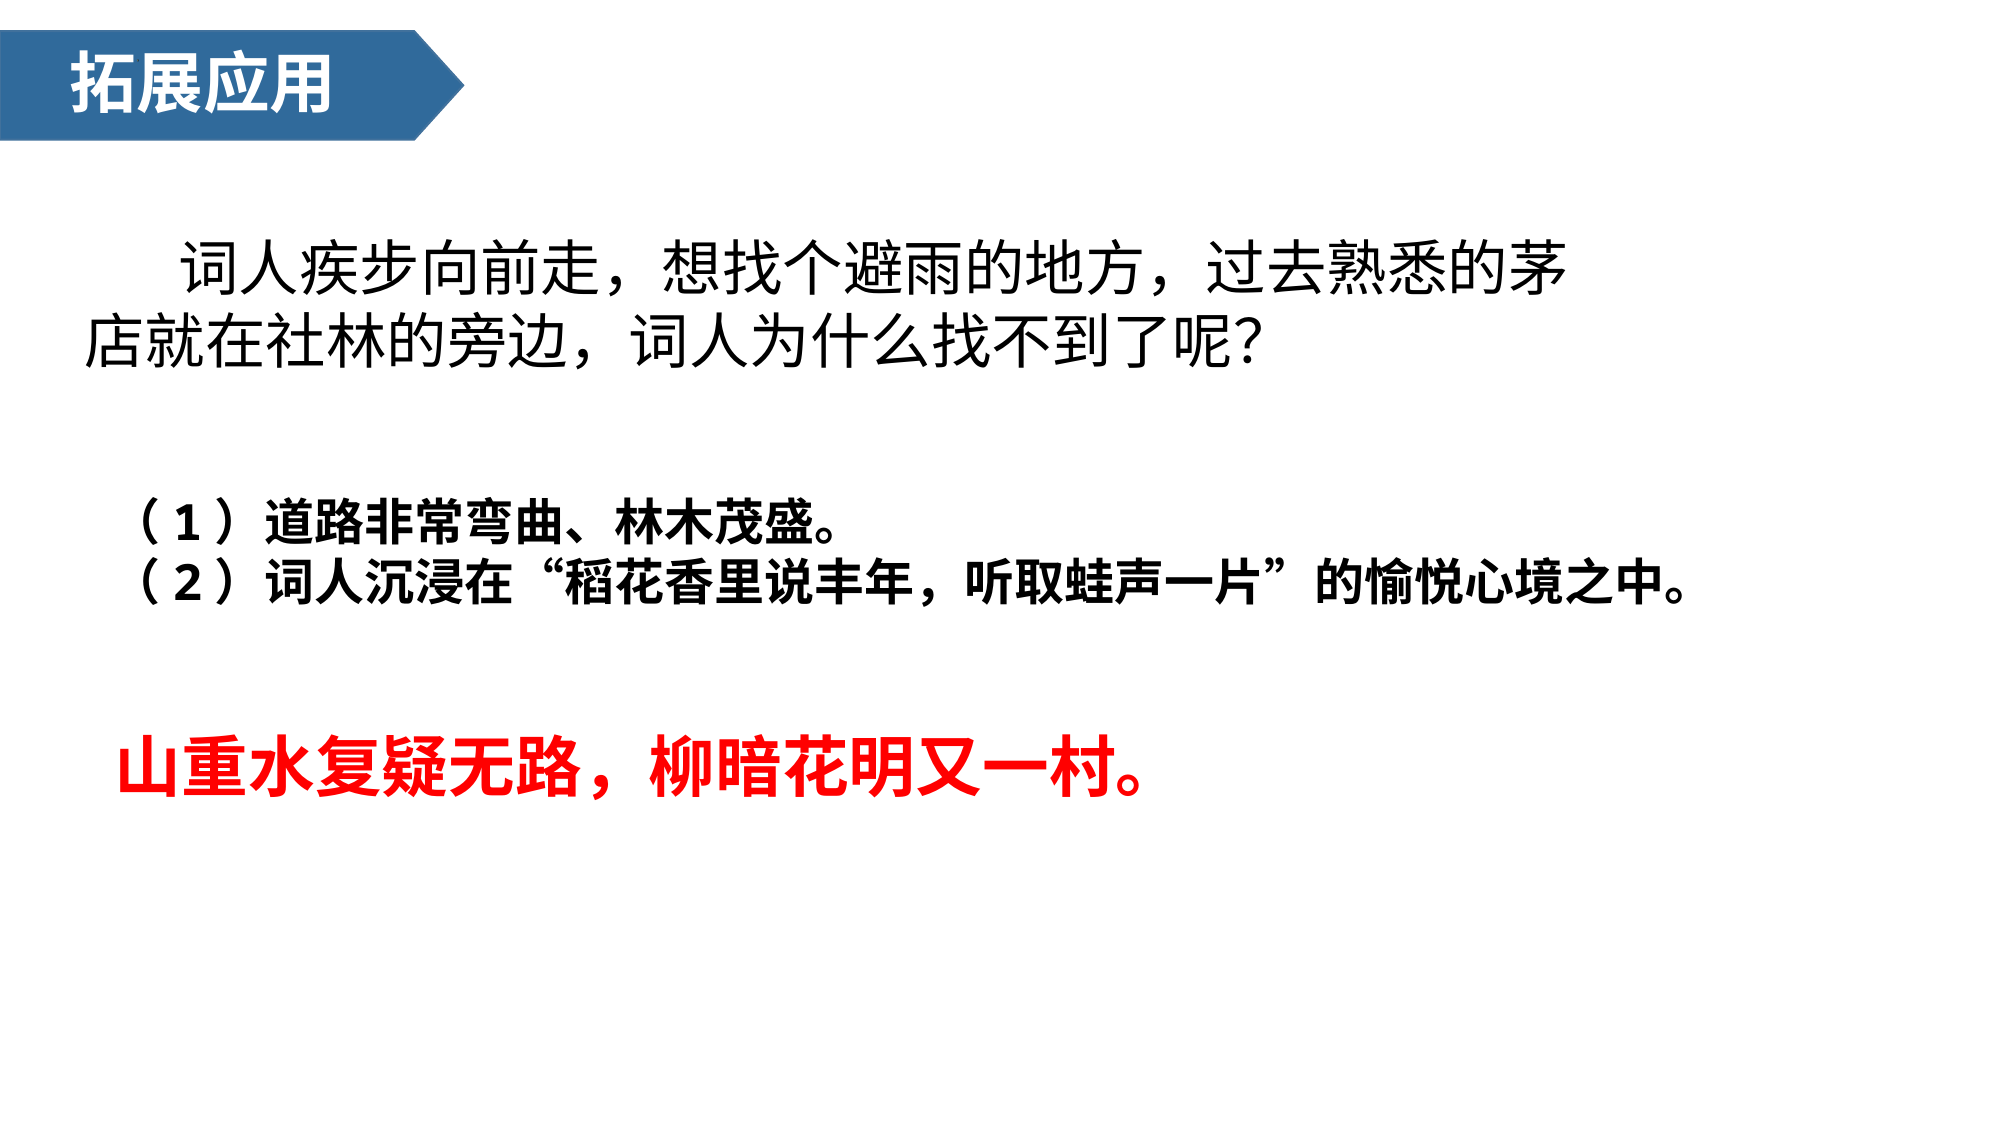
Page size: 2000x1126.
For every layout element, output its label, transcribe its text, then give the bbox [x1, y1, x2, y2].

text_box 拓展应用 [54, 42, 434, 125]
text_box 山重水复疑无路，柳暗花明又一村。 [96, 715, 1201, 814]
text_box （1）道路非常弯曲、林木茂盛。 （2）词人沉浸在“稻花香里说丰年，听取蛙声一片”的愉悦心境之中。 [40, 481, 1771, 620]
text_box 词人疾步向前走，想找个避雨的地方，过去熟悉的茅店就在社林的旁边，词人为什么找不到了呢？ [66, 221, 1632, 385]
